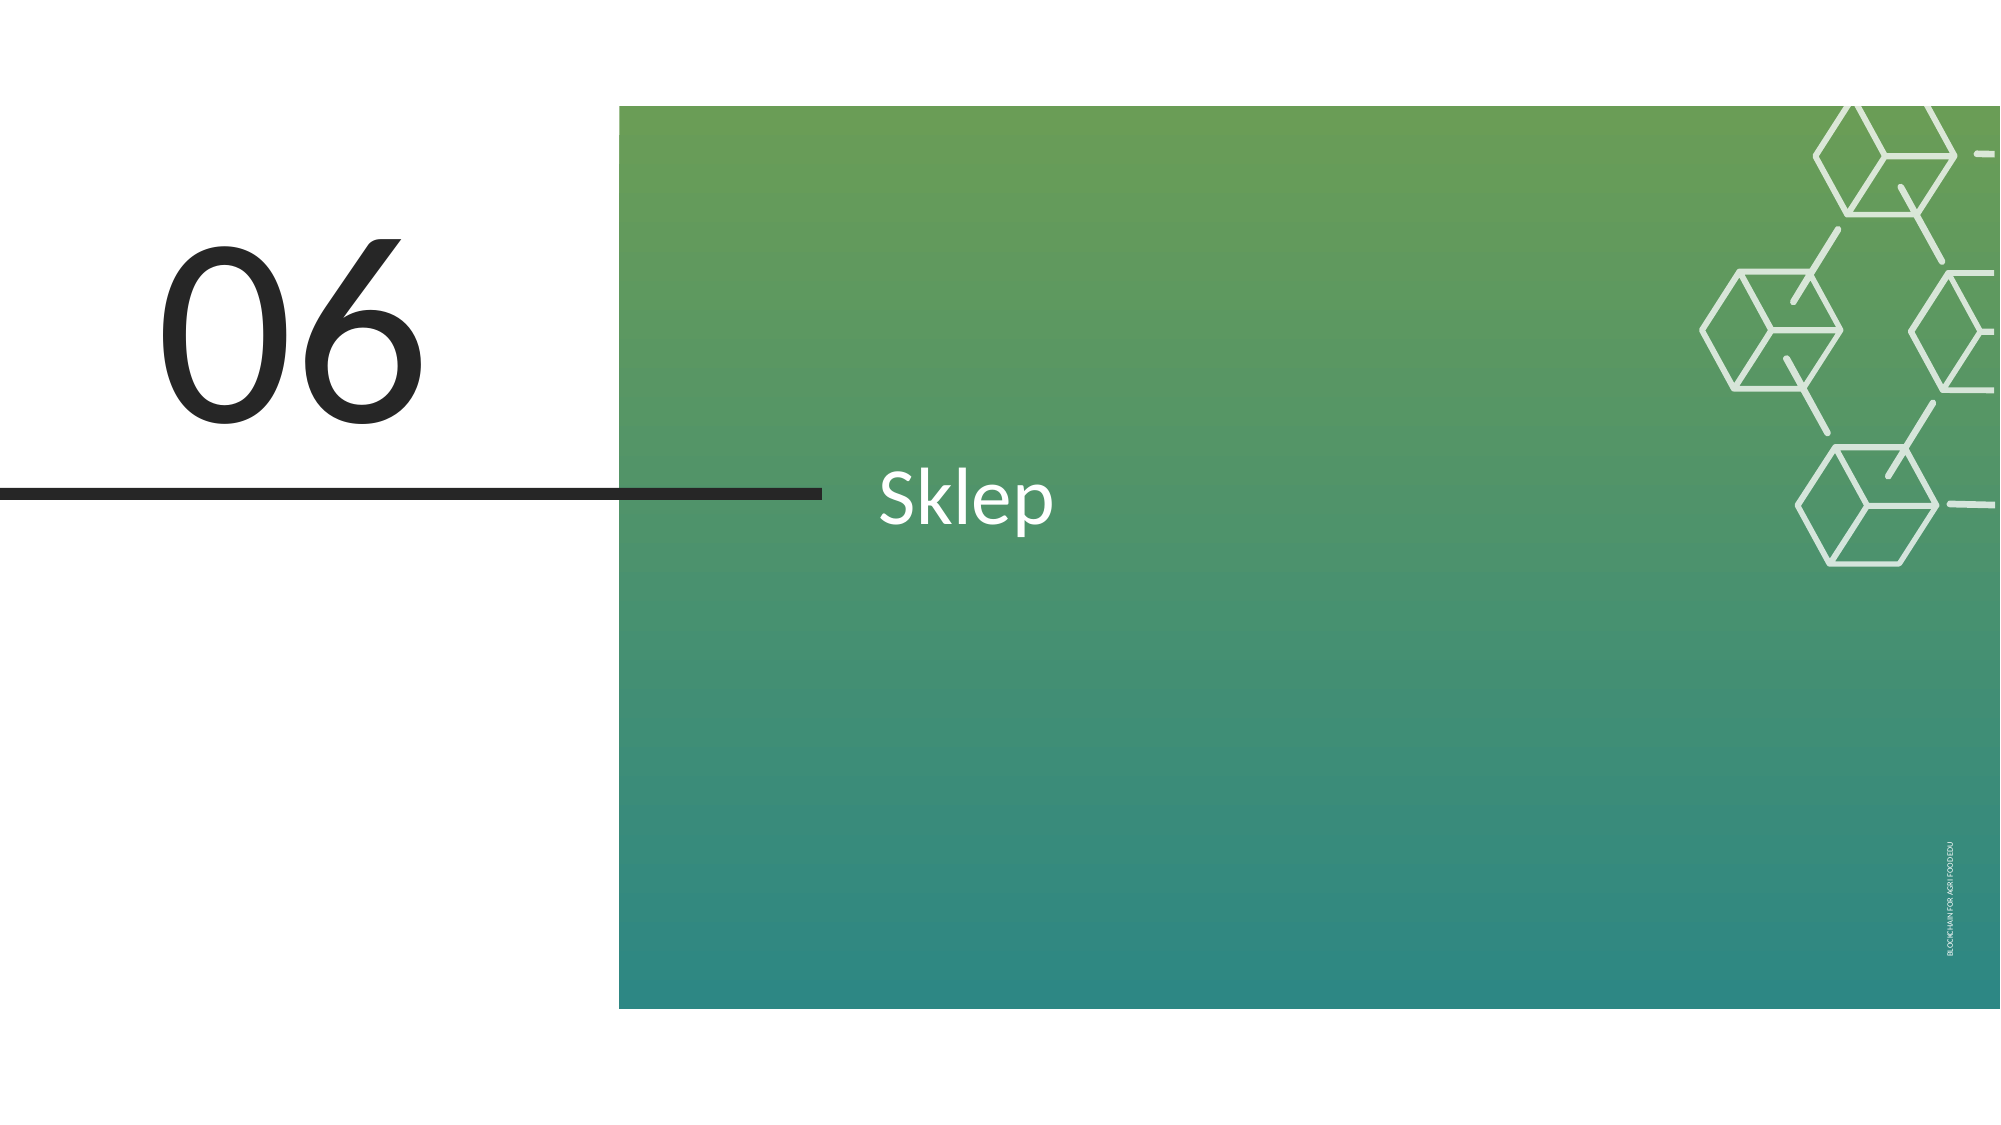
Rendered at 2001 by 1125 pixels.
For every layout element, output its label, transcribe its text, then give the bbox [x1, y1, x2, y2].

list Sklep [864, 446, 1709, 899]
list 06 [141, 180, 481, 277]
